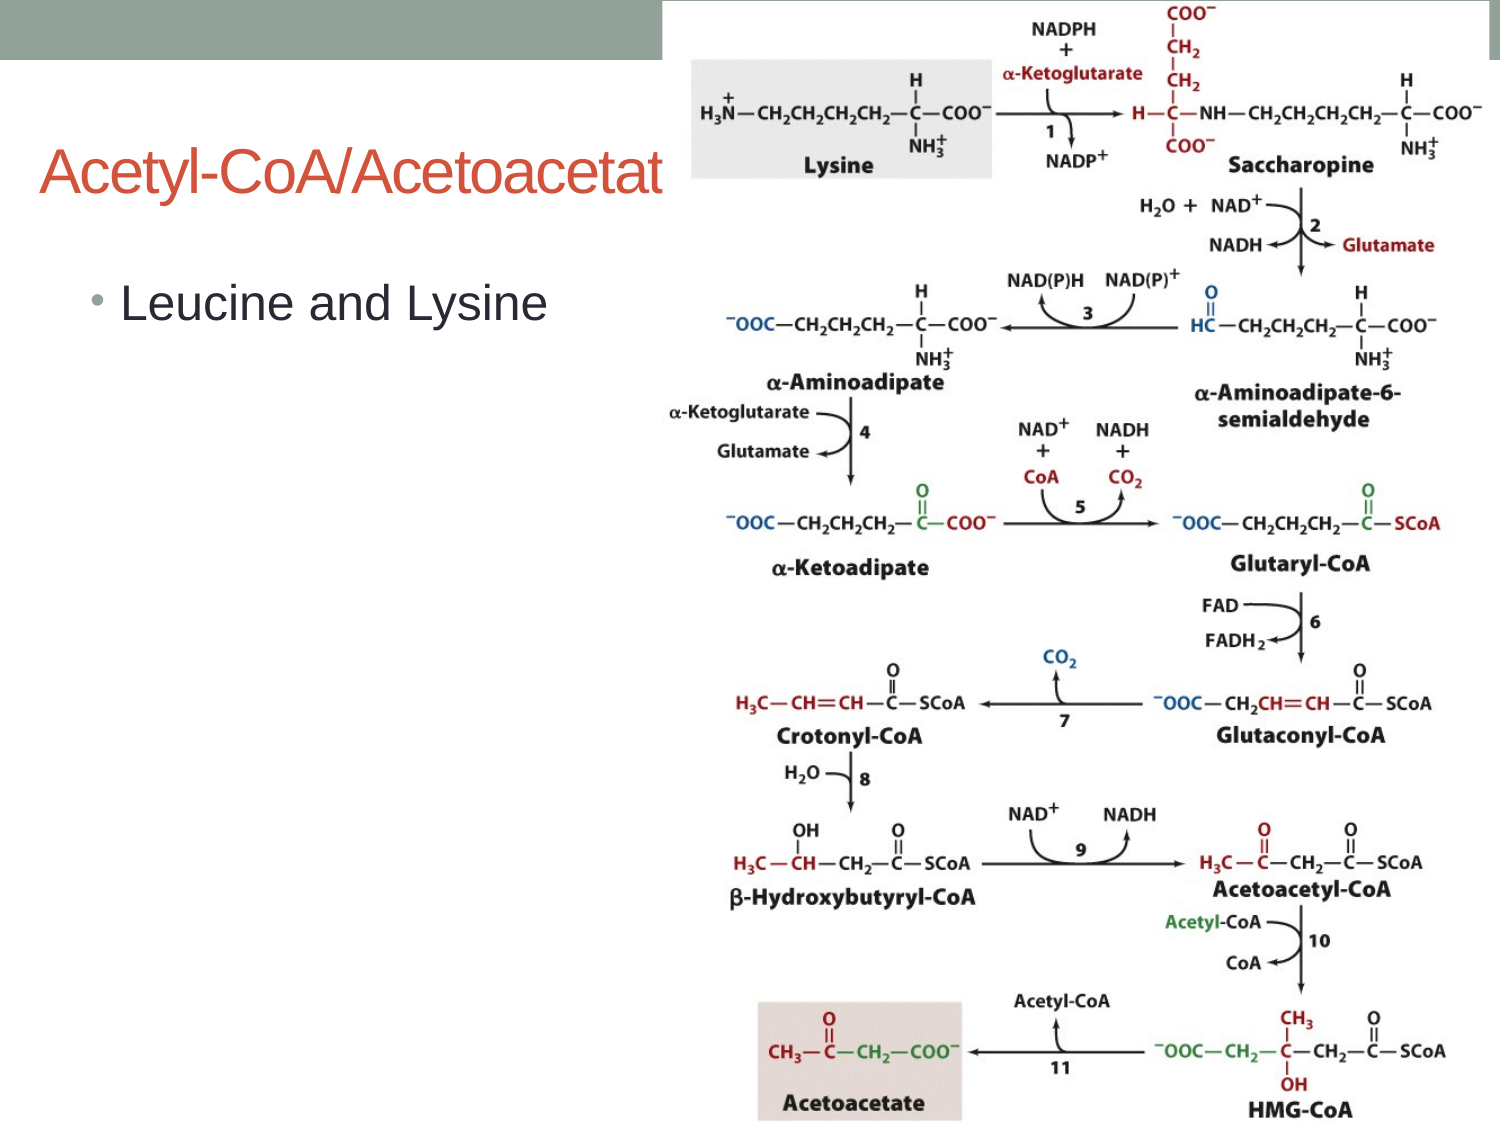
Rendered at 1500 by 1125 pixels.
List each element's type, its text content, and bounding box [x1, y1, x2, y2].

picture [662, 1, 1490, 1125]
title Acetyl-CoA/Acetoacetate [24, 87, 659, 250]
list Leucine and Lysine [75, 262, 659, 1063]
